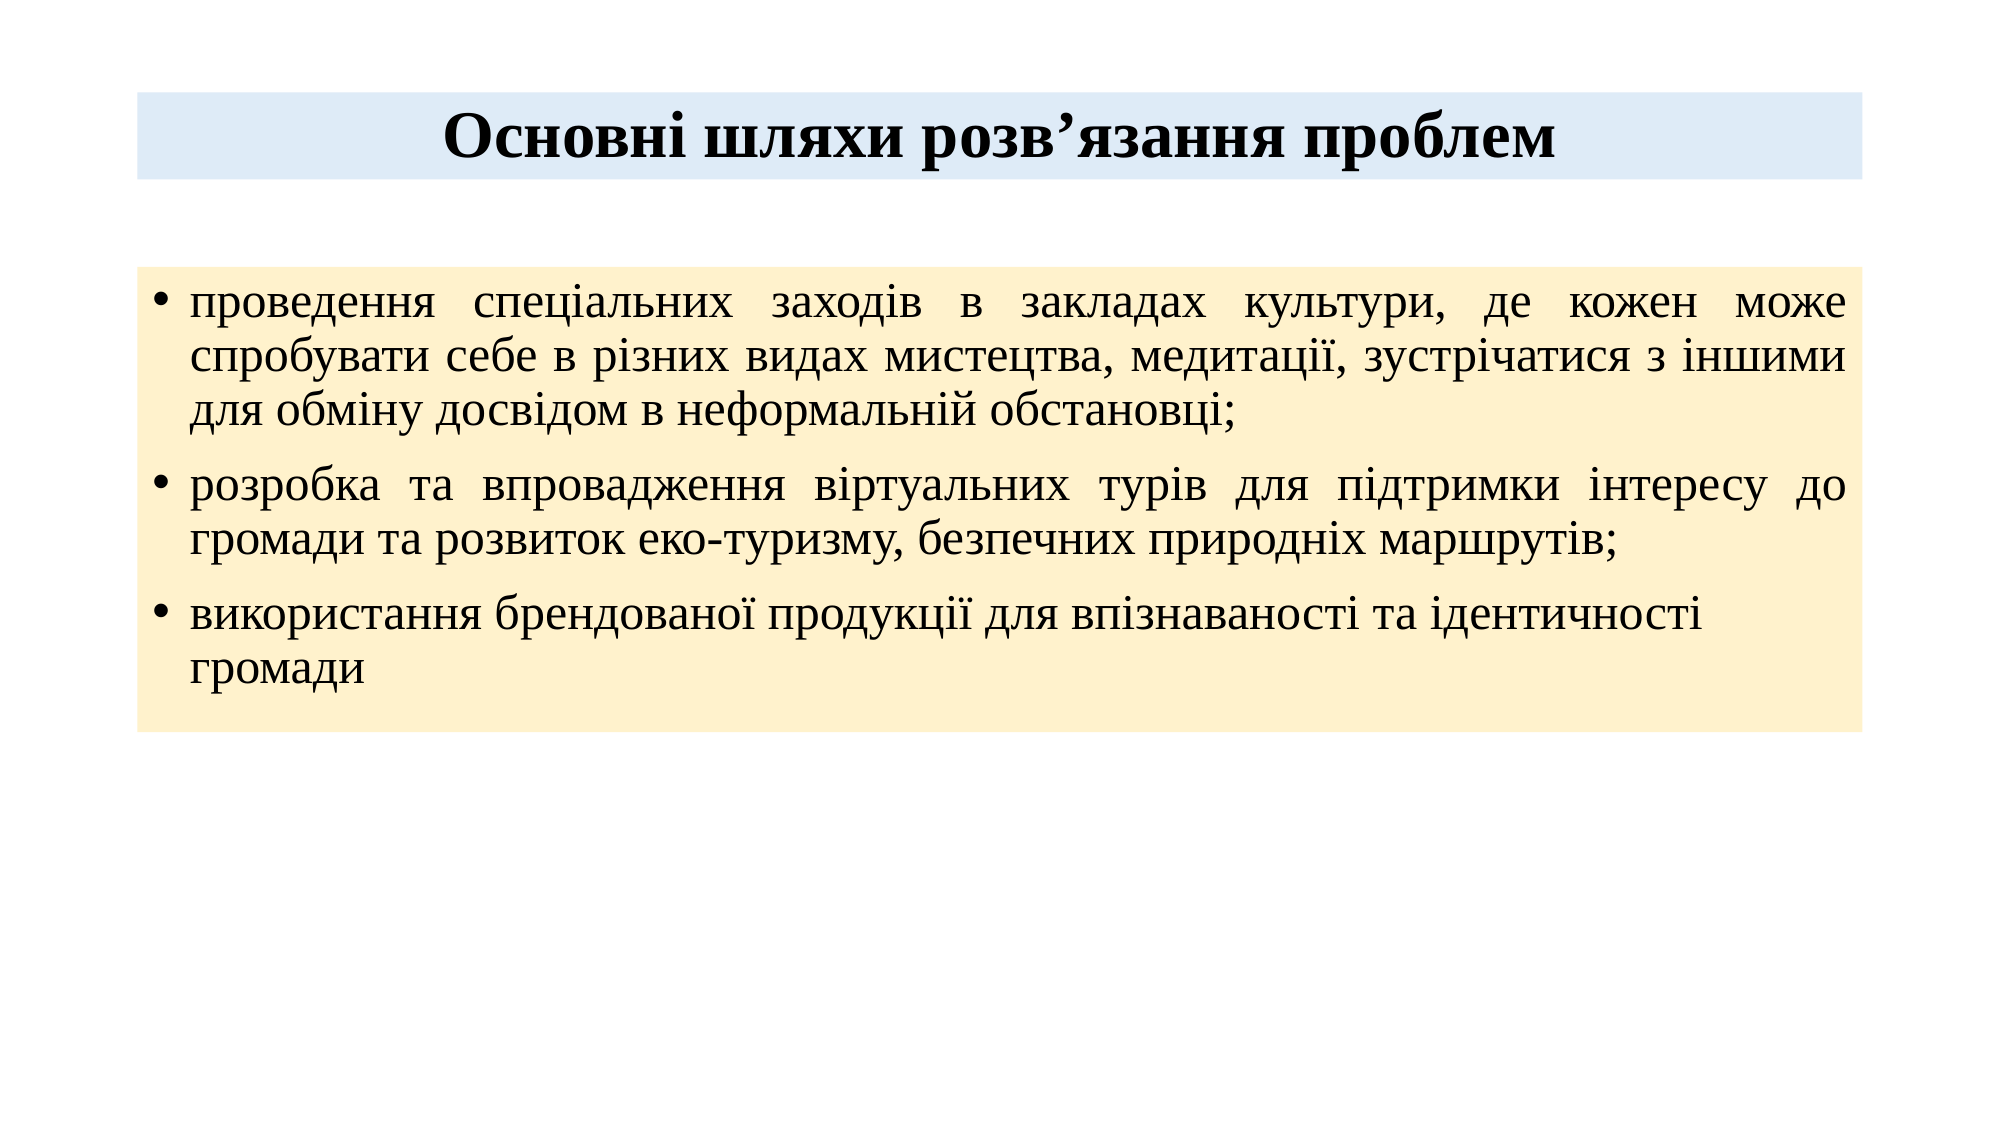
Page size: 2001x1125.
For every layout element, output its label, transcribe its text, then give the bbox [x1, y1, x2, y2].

list проведення спеціальних заходів в закладах культури, де кожен може спробувати себе в різних видах мистецтва, медитації, зустрічатися з іншими для обміну досвідом в неформальній обстановці; розробка та впровадження віртуальних турів для підтримки інтересу до громади та розвиток еко-туризму, безпечних природніх маршрутів; використання брендованої продукції для впізнаваності та ідентичності громади [137, 266, 1863, 733]
title Основні шляхи розв’язання проблем [137, 92, 1863, 180]
